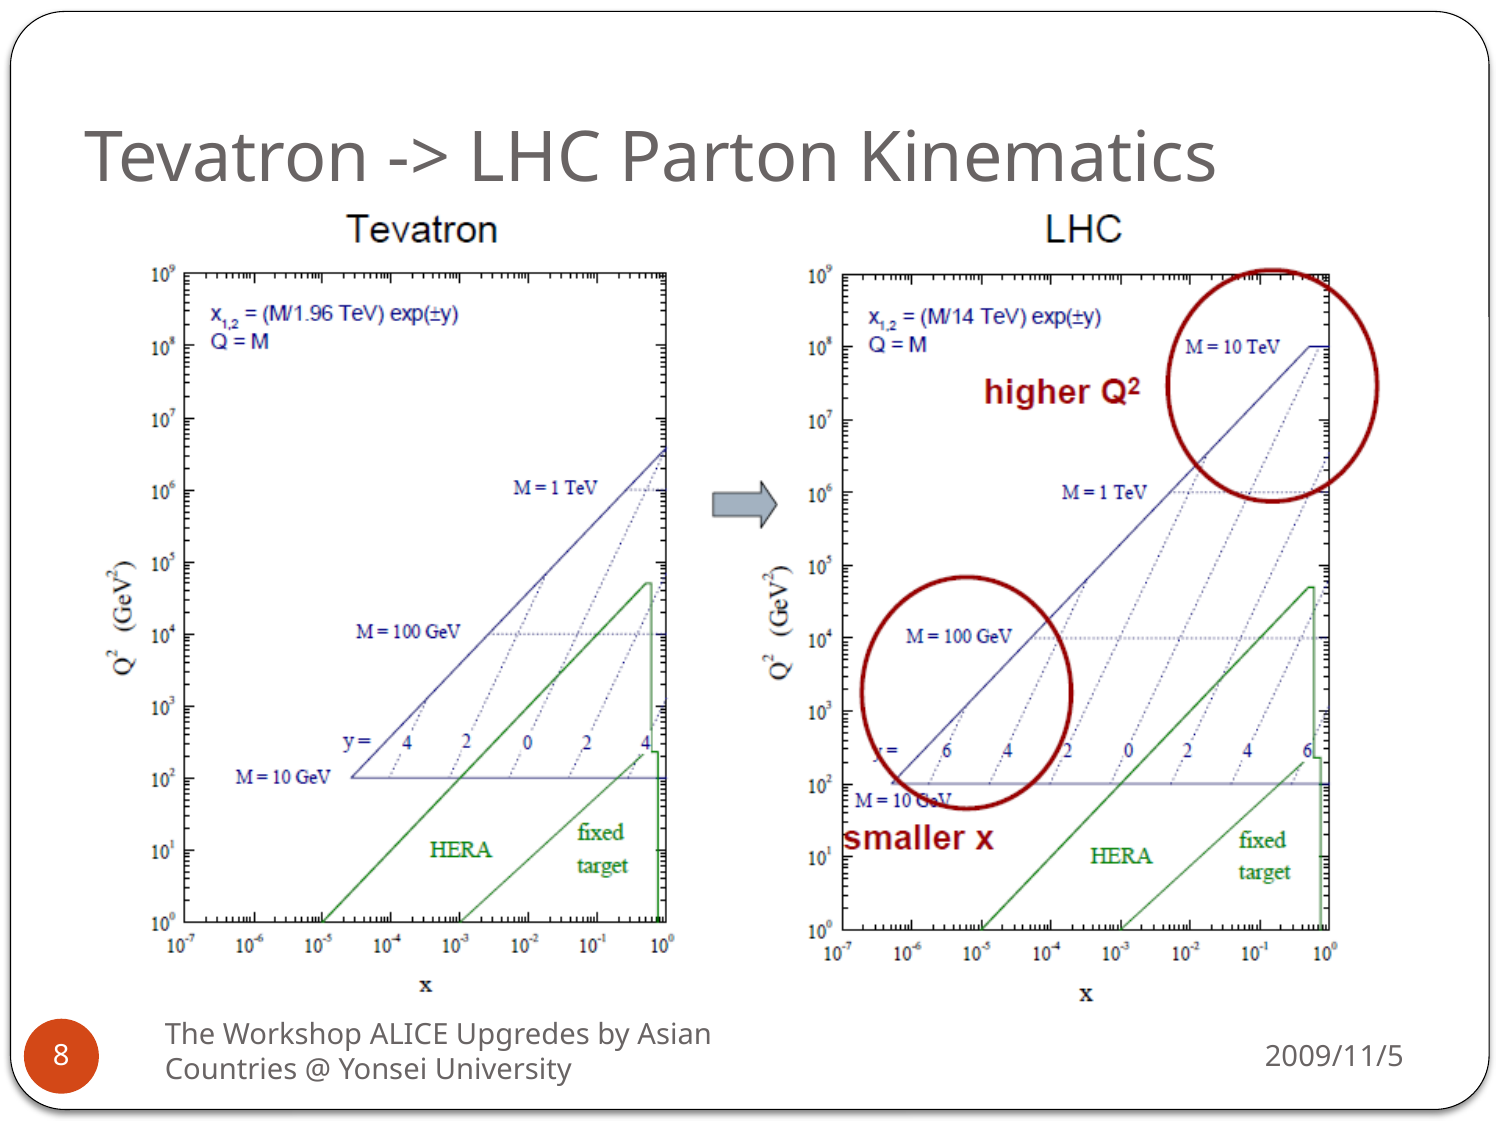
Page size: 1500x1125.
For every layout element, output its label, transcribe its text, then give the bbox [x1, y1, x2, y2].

slide_number 8 [23, 1018, 99, 1094]
picture [93, 198, 1413, 1003]
footer The Workshop ALICE Upgredes by Asian Countries @ Yonsei University [150, 1012, 800, 1088]
title Tevatron -> LHC Parton Kinematics [70, 45, 1425, 211]
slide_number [1012, 1015, 1419, 1094]
